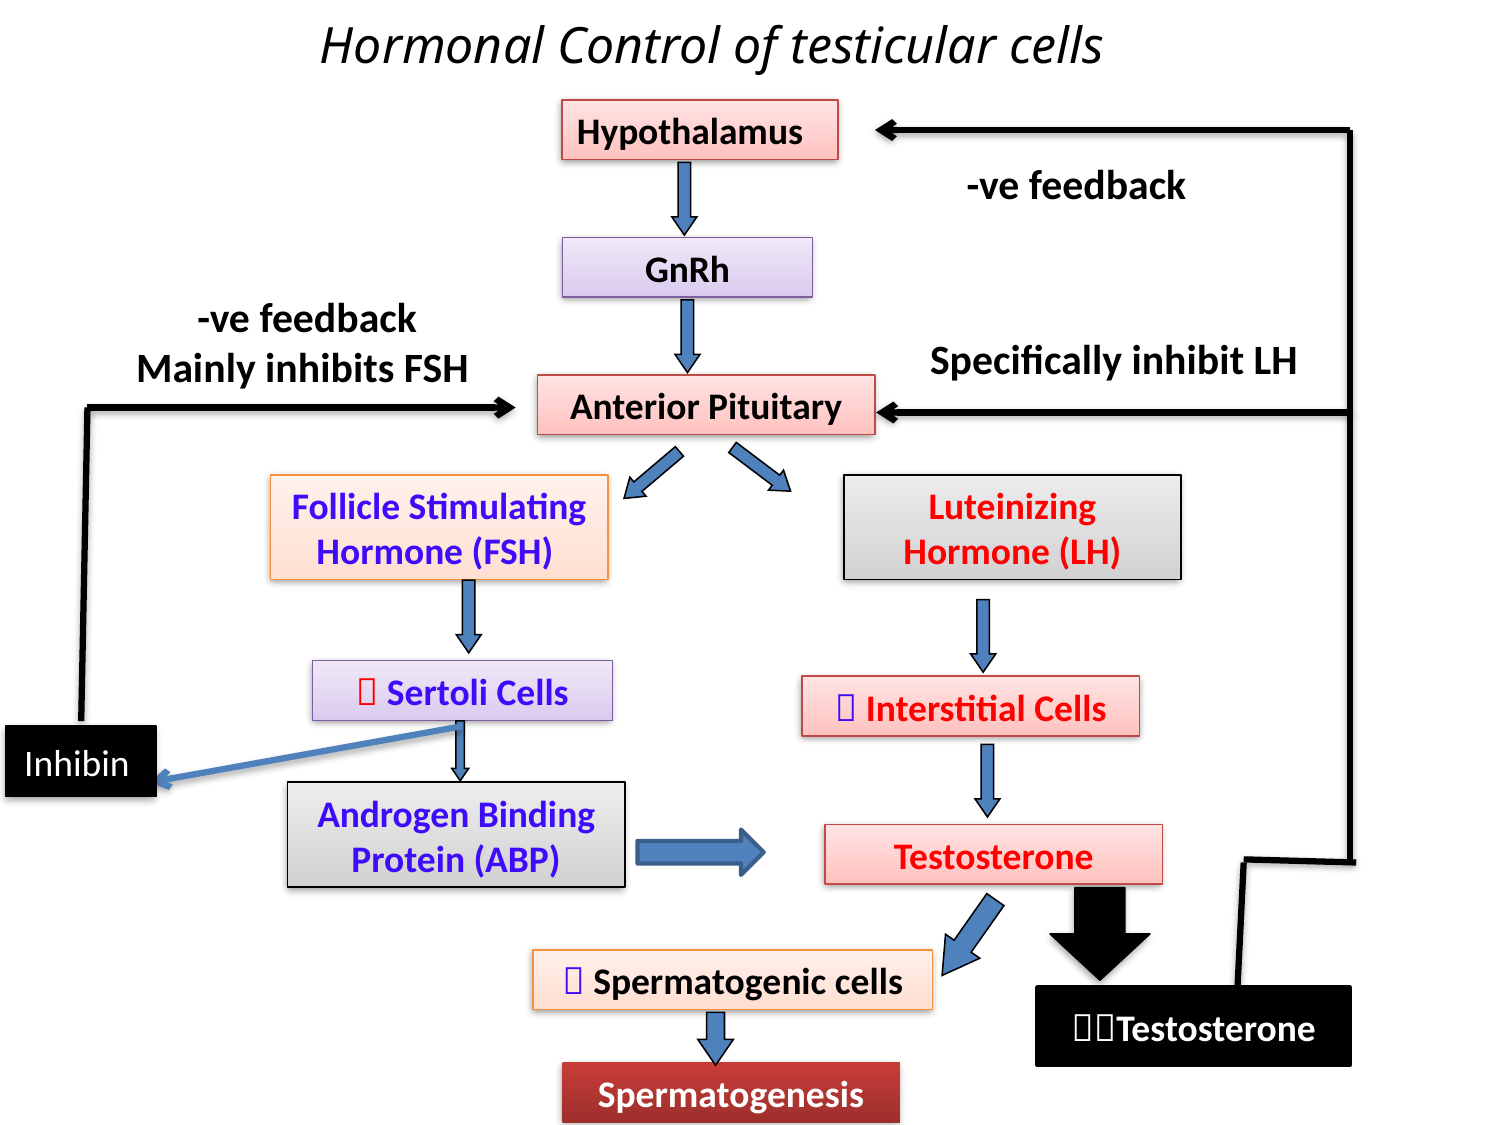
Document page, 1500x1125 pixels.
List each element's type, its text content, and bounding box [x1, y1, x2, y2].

text_box [975, 744, 1000, 817]
text_box Follicle Stimulating Hormone (FSH) [270, 474, 609, 580]
text_box [942, 893, 1004, 976]
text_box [149, 725, 463, 783]
text_box -ve feedback Mainly inhibits FSH [114, 283, 500, 399]
text_box Testosterone [824, 824, 1163, 885]
text_box [635, 827, 766, 877]
text_box [970, 599, 996, 673]
text_box Hypothalamus [561, 99, 839, 160]
text_box [697, 1012, 734, 1066]
text_box Luteinizing Hormone (LH) [843, 474, 1182, 580]
text_box [455, 720, 465, 725]
text_box Specifically inhibit LH [912, 325, 1325, 390]
text_box [456, 580, 482, 653]
text_box Spermatogenesis [562, 1062, 900, 1123]
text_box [1237, 862, 1244, 988]
text_box [675, 299, 700, 373]
text_box Anterior Pituitary [537, 374, 876, 435]
text_box GnRh [562, 237, 813, 298]
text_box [1243, 859, 1357, 863]
text_box Testosterone [1035, 985, 1352, 1067]
text_box Inhibin [5, 725, 157, 797]
text_box Androgen Binding Protein (ABP) [287, 781, 626, 888]
text_box [671, 162, 697, 236]
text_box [80, 407, 88, 722]
text_box  Spermatogenic cells [532, 949, 933, 1010]
text_box [624, 446, 684, 499]
text_box [728, 442, 791, 492]
text_box -ve feedback [912, 149, 1250, 215]
text_box [1049, 886, 1151, 981]
title Hormonal Control of testicular cells [137, 0, 1288, 88]
text_box  Interstitial Cells [801, 675, 1140, 737]
text_box  Sertoli Cells [312, 660, 613, 721]
